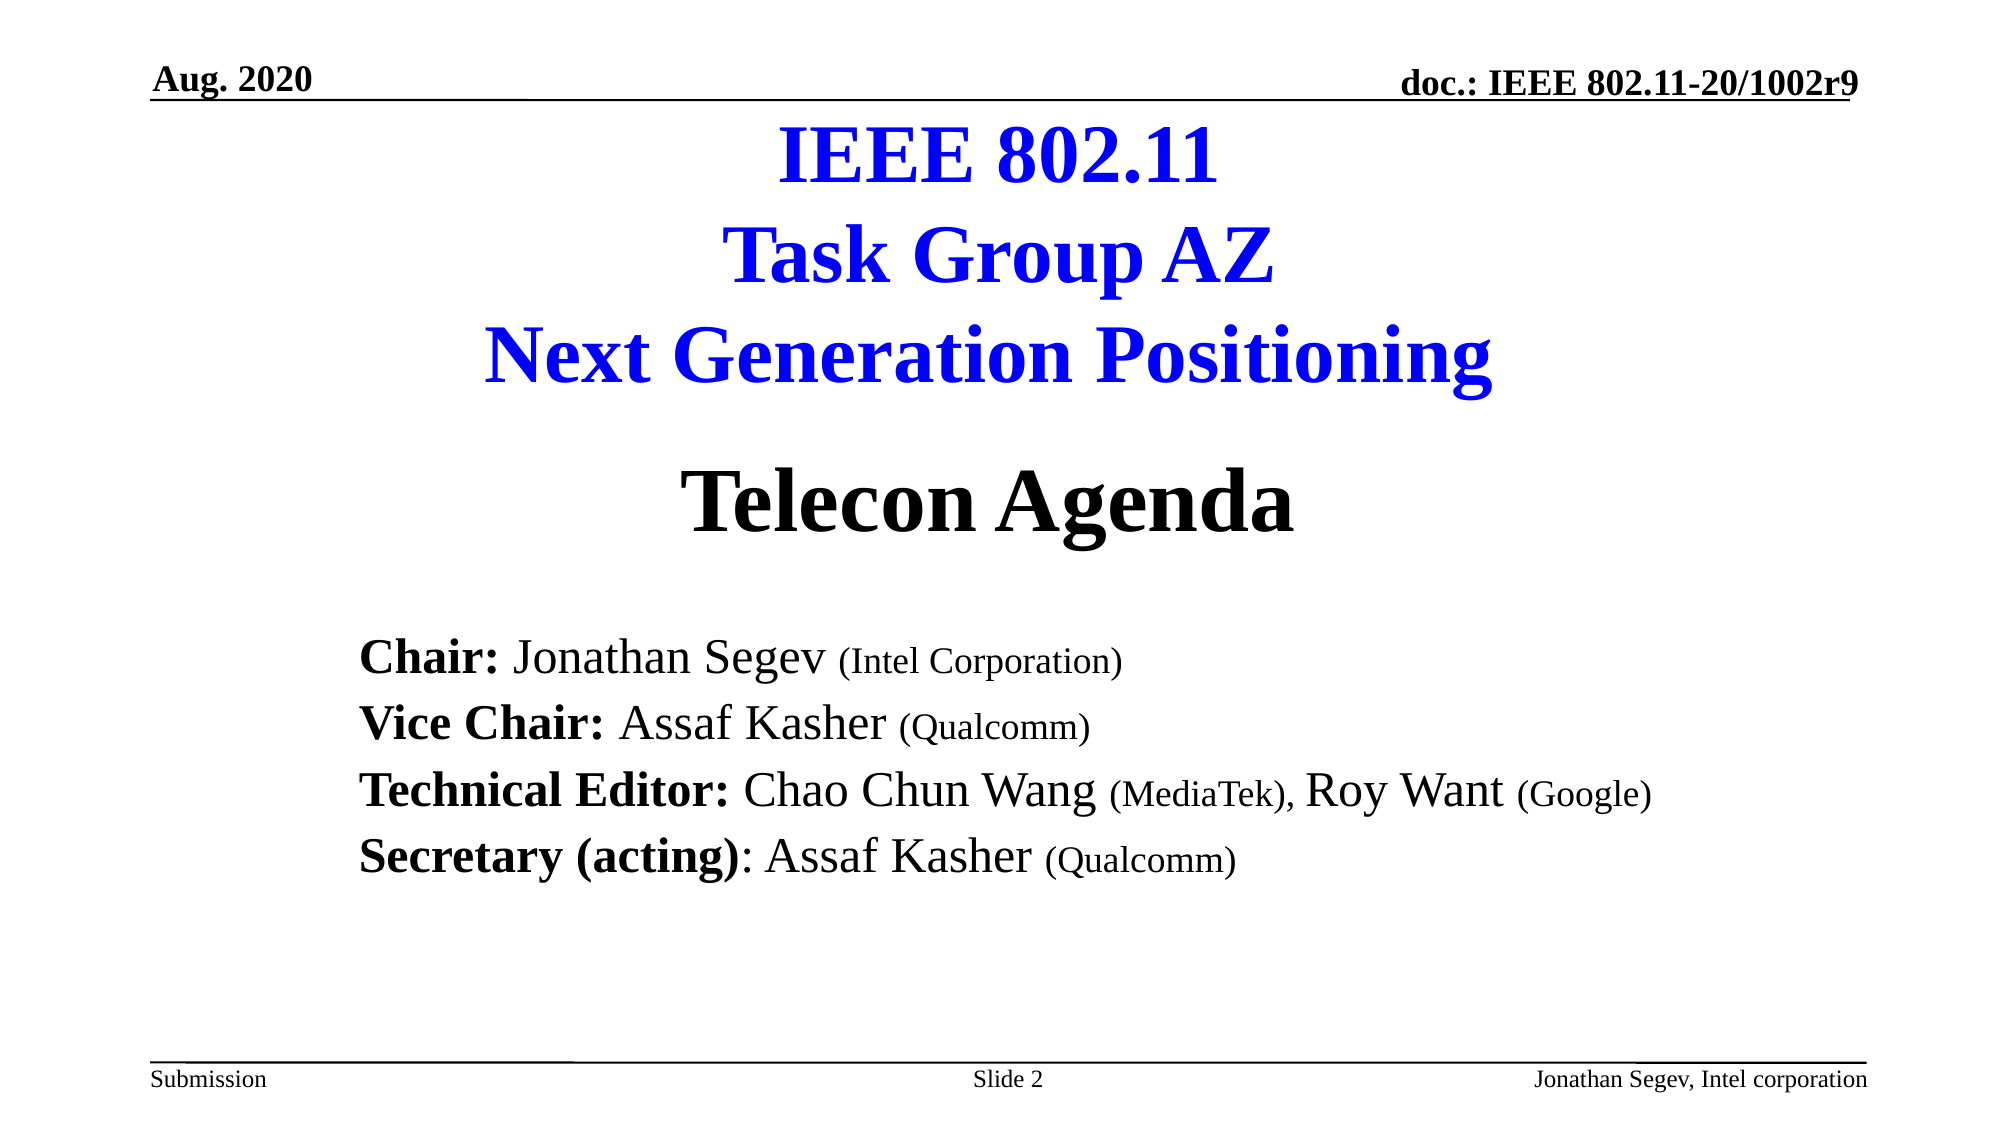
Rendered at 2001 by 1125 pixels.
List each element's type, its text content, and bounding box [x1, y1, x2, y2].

list Telecon Agenda Chair: Jonathan Segev (Intel Corporation) Vice Chair: Assaf Kasher (Qualcomm) Technical Editor: Chao Chun Wang (MediaTek), Roy Want (Google) Secretary (acting): Assaf Kasher (Qualcomm) [149, 444, 1850, 1000]
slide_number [152, 54, 563, 100]
slide_number Slide 2 [950, 1061, 1067, 1123]
footer Jonathan Segev, Intel corporation [1171, 1061, 1869, 1093]
title IEEE 802.11 Task Group AZ Next Generation Positioning [149, 112, 1850, 386]
